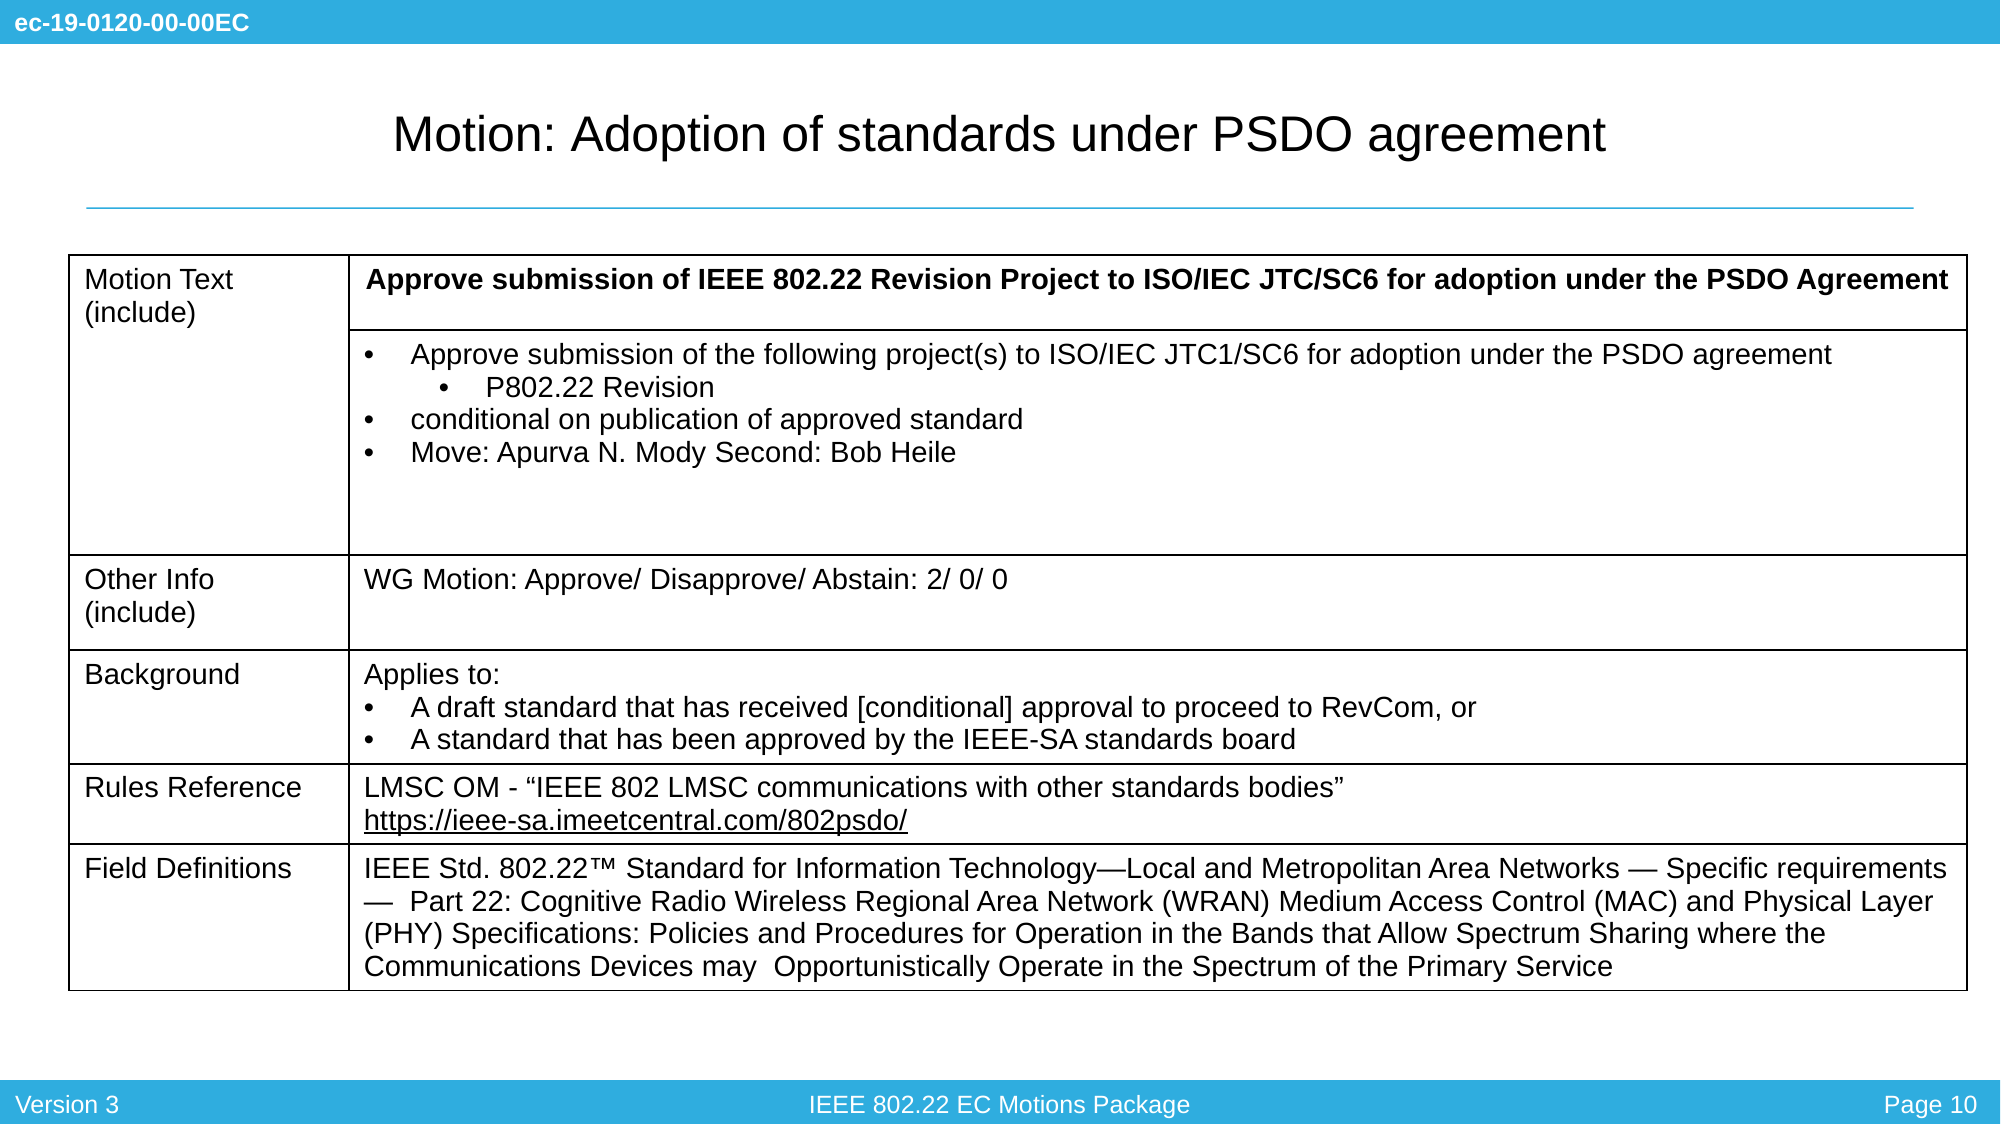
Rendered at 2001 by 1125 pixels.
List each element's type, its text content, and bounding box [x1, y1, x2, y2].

table_cell Rules Reference [70, 765, 348, 843]
table_cell WG Motion: Approve/ Disapprove/ Abstain: 2/ 0/ 0 [350, 556, 1966, 649]
table_cell Other Info (include) [70, 556, 348, 649]
table_header Motion Text (include) [70, 256, 348, 554]
table_cell IEEE Std. 802.22™ Standard for Information Technology—Local and Metropolitan Area Networks — Specific requirements — Part 22: Cognitive Radio Wireless Regional Area Network (WRAN) Medium Access Control (MAC) and Physical Layer (PHY) Specifications: Policies and Procedures for Operation in the Bands that Allow Spectrum Sharing where the Communications Devices may Opportunistically Operate in the Spectrum of the Primary Service [350, 845, 1966, 990]
table_header Approve submission of IEEE 802.22 Revision Project to ISO/IEC JTC/SC6 for adoption under the PSDO Agreement [350, 256, 1966, 329]
table_cell Field Definitions [70, 845, 348, 990]
table_cell Background [70, 651, 348, 763]
title Motion: Adoption of standards under PSDO agreement [70, 66, 1930, 197]
table_cell LMSC OM - “IEEE 802 LMSC communications with other standards bodies” https://ieee-sa.imeetcentral.com/802psdo/ [350, 765, 1966, 843]
table_cell Approve submission of the following project(s) to ISO/IEC JTC1/SC6 for adoption under the PSDO agreement P802.22 Revision conditional on publication of approved standard Move: Apurva N. Mody Second: Bob Heile [350, 331, 1966, 554]
table_cell Applies to: A draft standard that has received [conditional] approval to proceed to RevCom, or A standard that has been approved by the IEEE-SA standards board [350, 651, 1966, 763]
